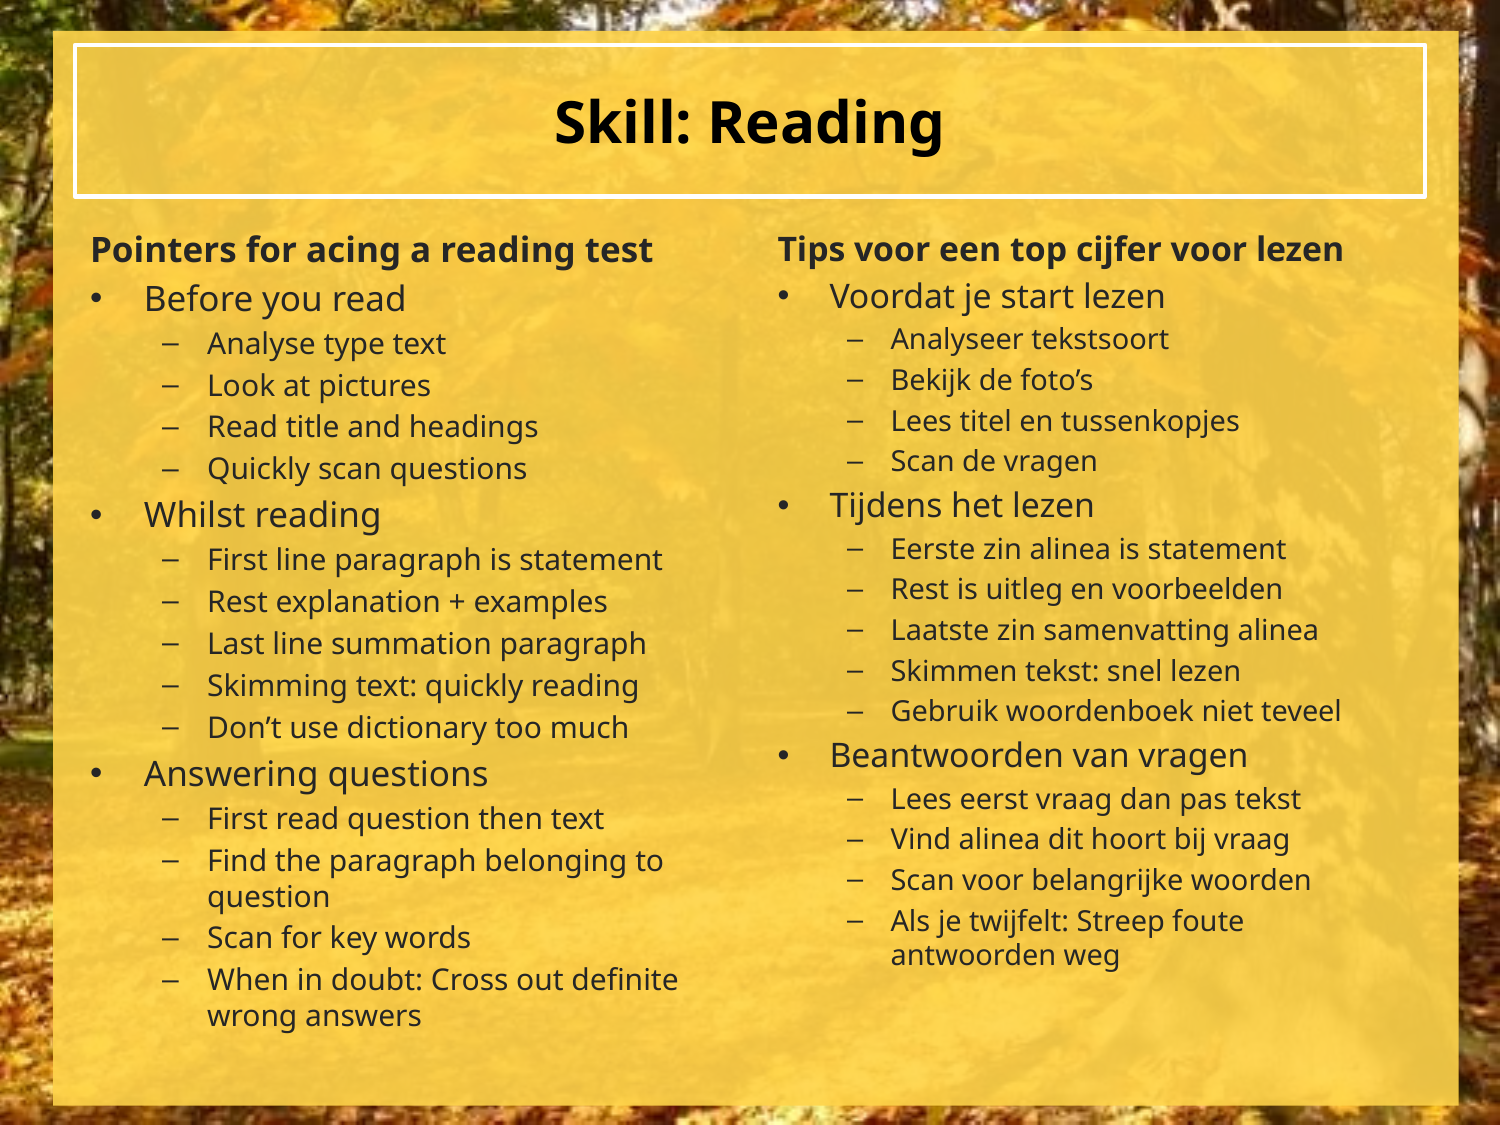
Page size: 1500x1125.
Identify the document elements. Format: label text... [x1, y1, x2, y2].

list Pointers for acing a reading test Before you read Analyse type text Look at pictures Read title and headings Quickly scan questions Whilst reading First line paragraph is statement Rest explanation + examples Last line summation paragraph Skimming text: quickly reading Don’t use dictionary too much Answering questions First read question then text Find the paragraph belonging to question Scan for key words When in doubt: Cross out definite wrong answers [75, 219, 738, 1059]
picture [0, 0, 1500, 1125]
title Skill: Reading [75, 45, 1425, 197]
list Tips voor een top cijfer voor lezen Voordat je start lezen Analyseer tekstsoort Bekijk de foto’s Lees titel en tussenkopjes Scan de vragen Tijdens het lezen Eerste zin alinea is statement Rest is uitleg en voorbeelden Laatste zin samenvatting alinea Skimmen tekst: snel lezen Gebruik woordenboek niet teveel Beantwoorden van vragen Lees eerst vraag dan pas tekst Vind alinea dit hoort bij vraag Scan voor belangrijke woorden Als je twijfelt: Streep foute antwoorden weg [762, 219, 1425, 1005]
